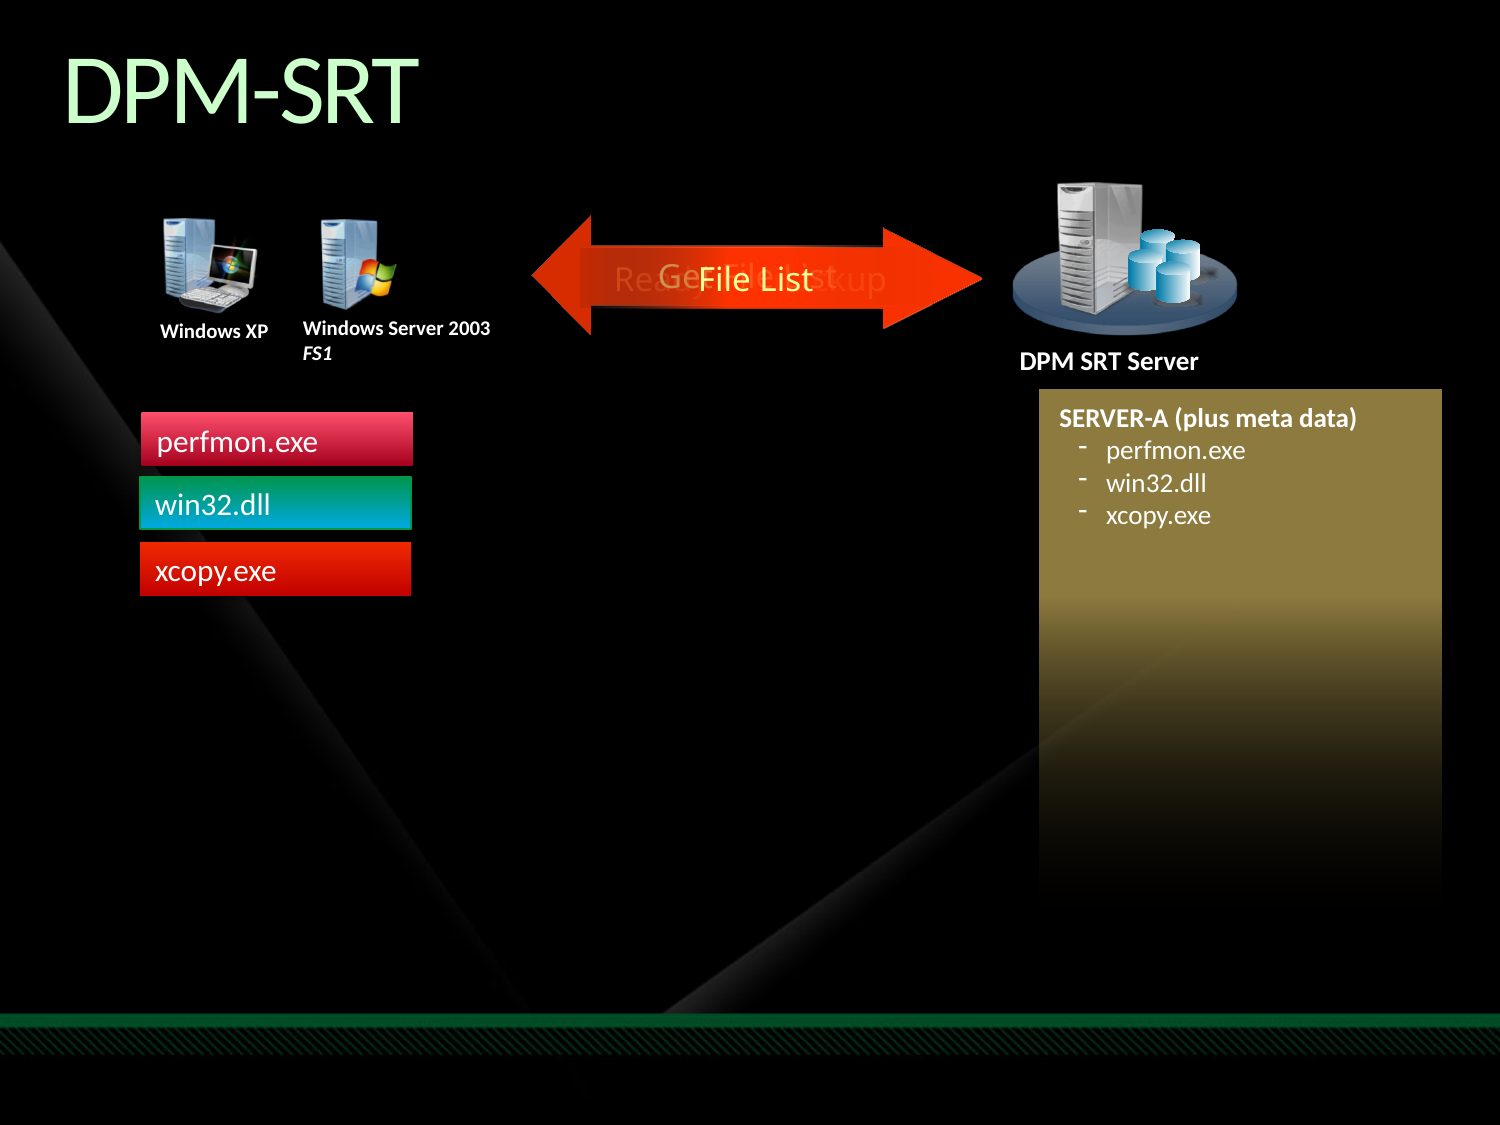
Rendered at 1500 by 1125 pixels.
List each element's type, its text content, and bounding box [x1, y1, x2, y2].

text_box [79, 217, 284, 351]
text_box [1039, 389, 1442, 936]
text_box perfmon.exe [141, 412, 413, 466]
text_box File List [580, 227, 982, 328]
text_box xcopy.exe [140, 542, 412, 596]
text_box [997, 182, 1259, 388]
title DPM-SRT [62, 37, 1438, 147]
picture [0, 0, 1500, 1125]
text_box SERVER-A (plus meta data) perfmon.exe win32.dll xcopy.exe [1044, 392, 1433, 538]
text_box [287, 219, 572, 373]
text_box win32.dll [139, 476, 412, 530]
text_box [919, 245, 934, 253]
text_box Get File List [577, 216, 882, 335]
